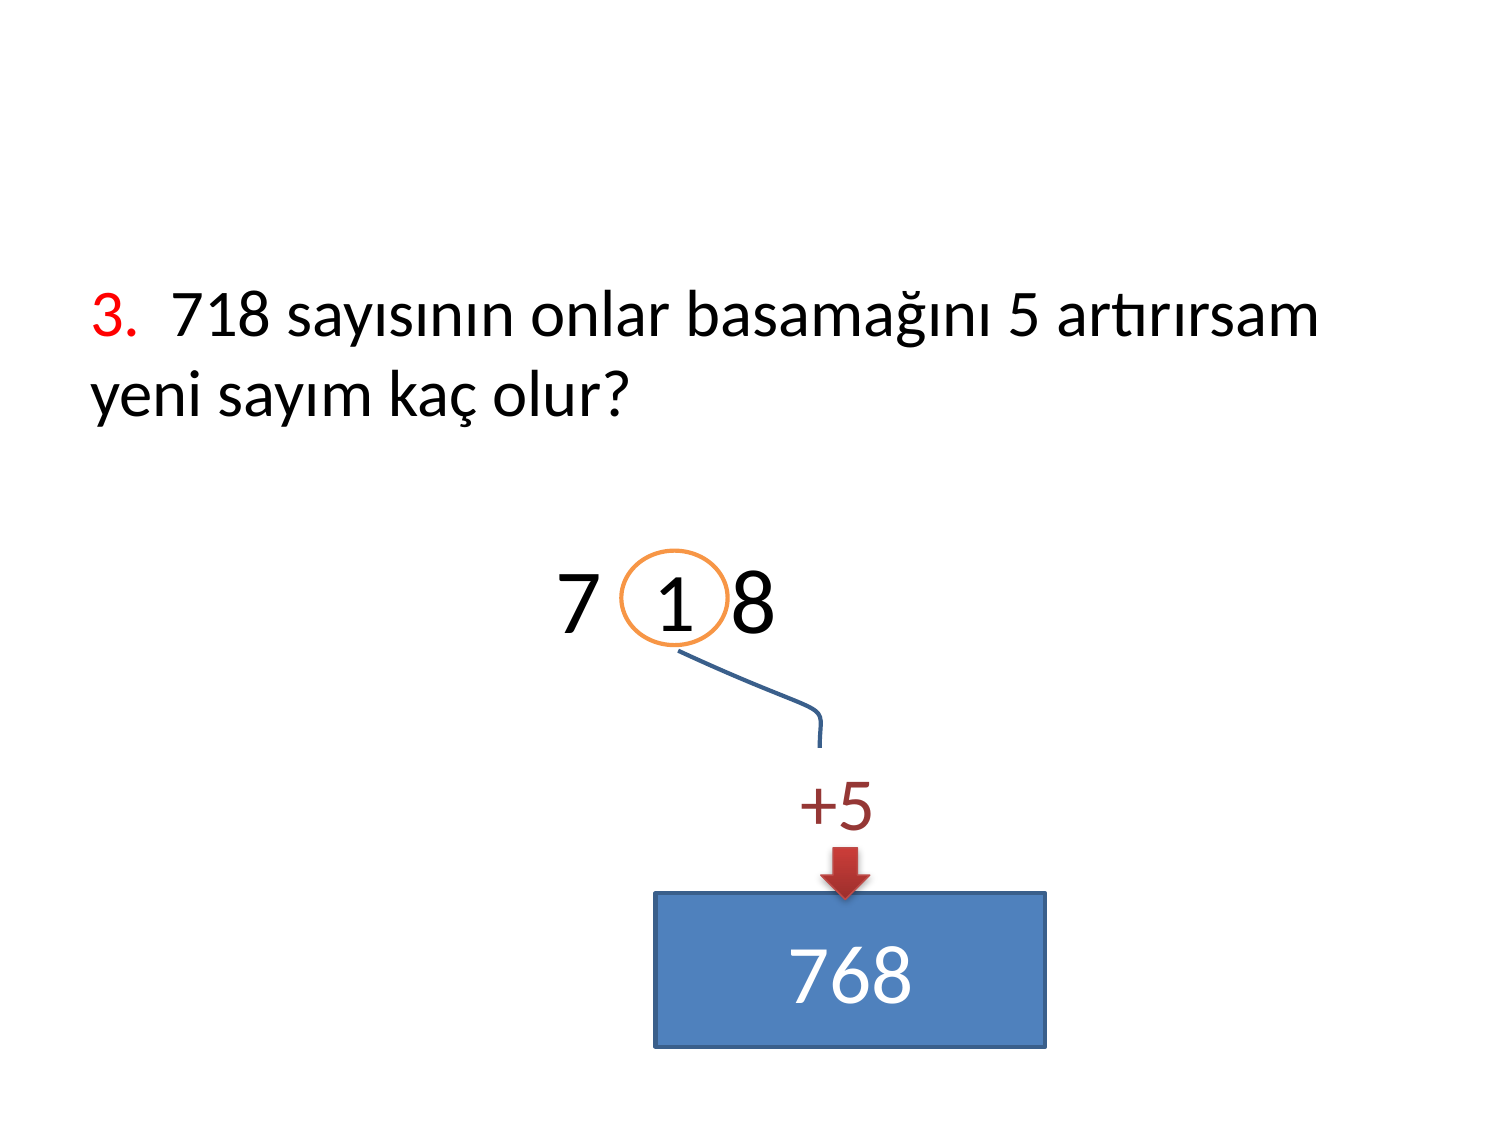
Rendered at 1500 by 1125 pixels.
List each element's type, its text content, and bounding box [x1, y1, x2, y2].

text_box 1 [619, 548, 730, 648]
text_box [820, 847, 871, 901]
text_box [677, 648, 823, 747]
text_box +5 [785, 747, 916, 853]
list 3. 718 sayısının onlar basamağını 5 artırırsam yeni sayım kaç olur? 7 1 8 [75, 262, 1425, 1005]
text_box 768 [653, 891, 1047, 1049]
